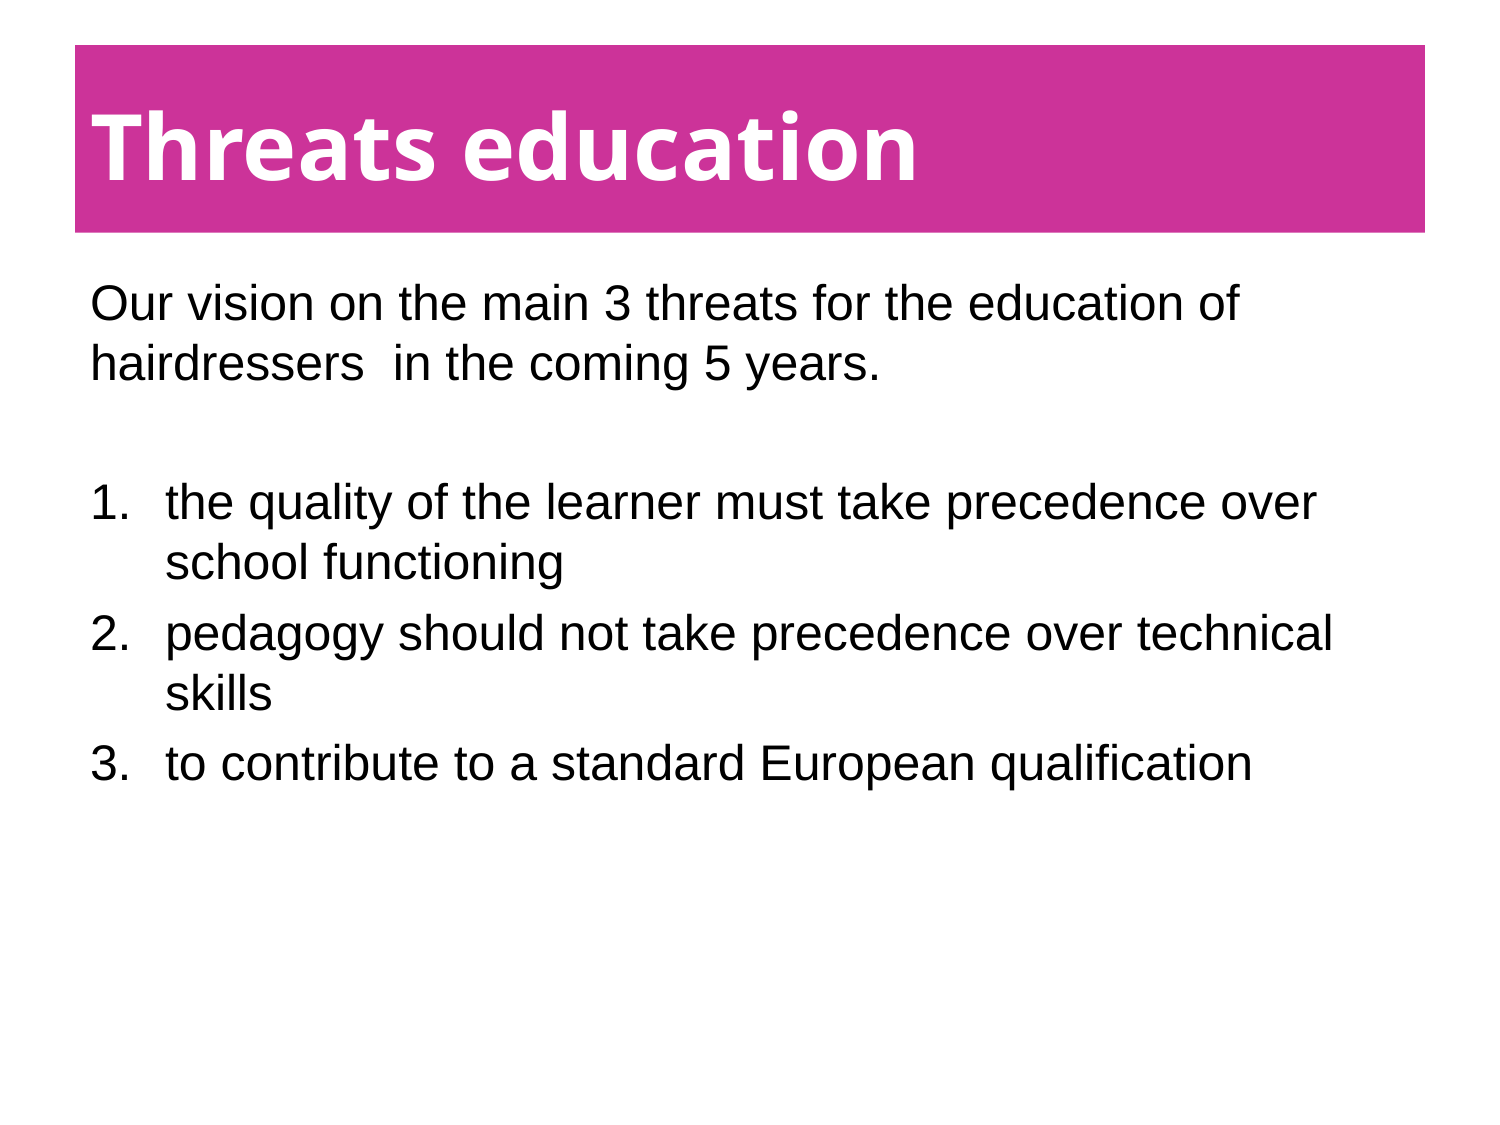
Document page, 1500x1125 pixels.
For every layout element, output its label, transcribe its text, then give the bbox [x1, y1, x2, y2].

list Our vision on the main 3 threats for the education of hairdressers in the coming 5 years. the quality of the learner must take precedence over school functioning pedagogy should not take precedence over technical skills to contribute to a standard European qualification [75, 262, 1425, 1005]
title Threats education [75, 45, 1425, 233]
